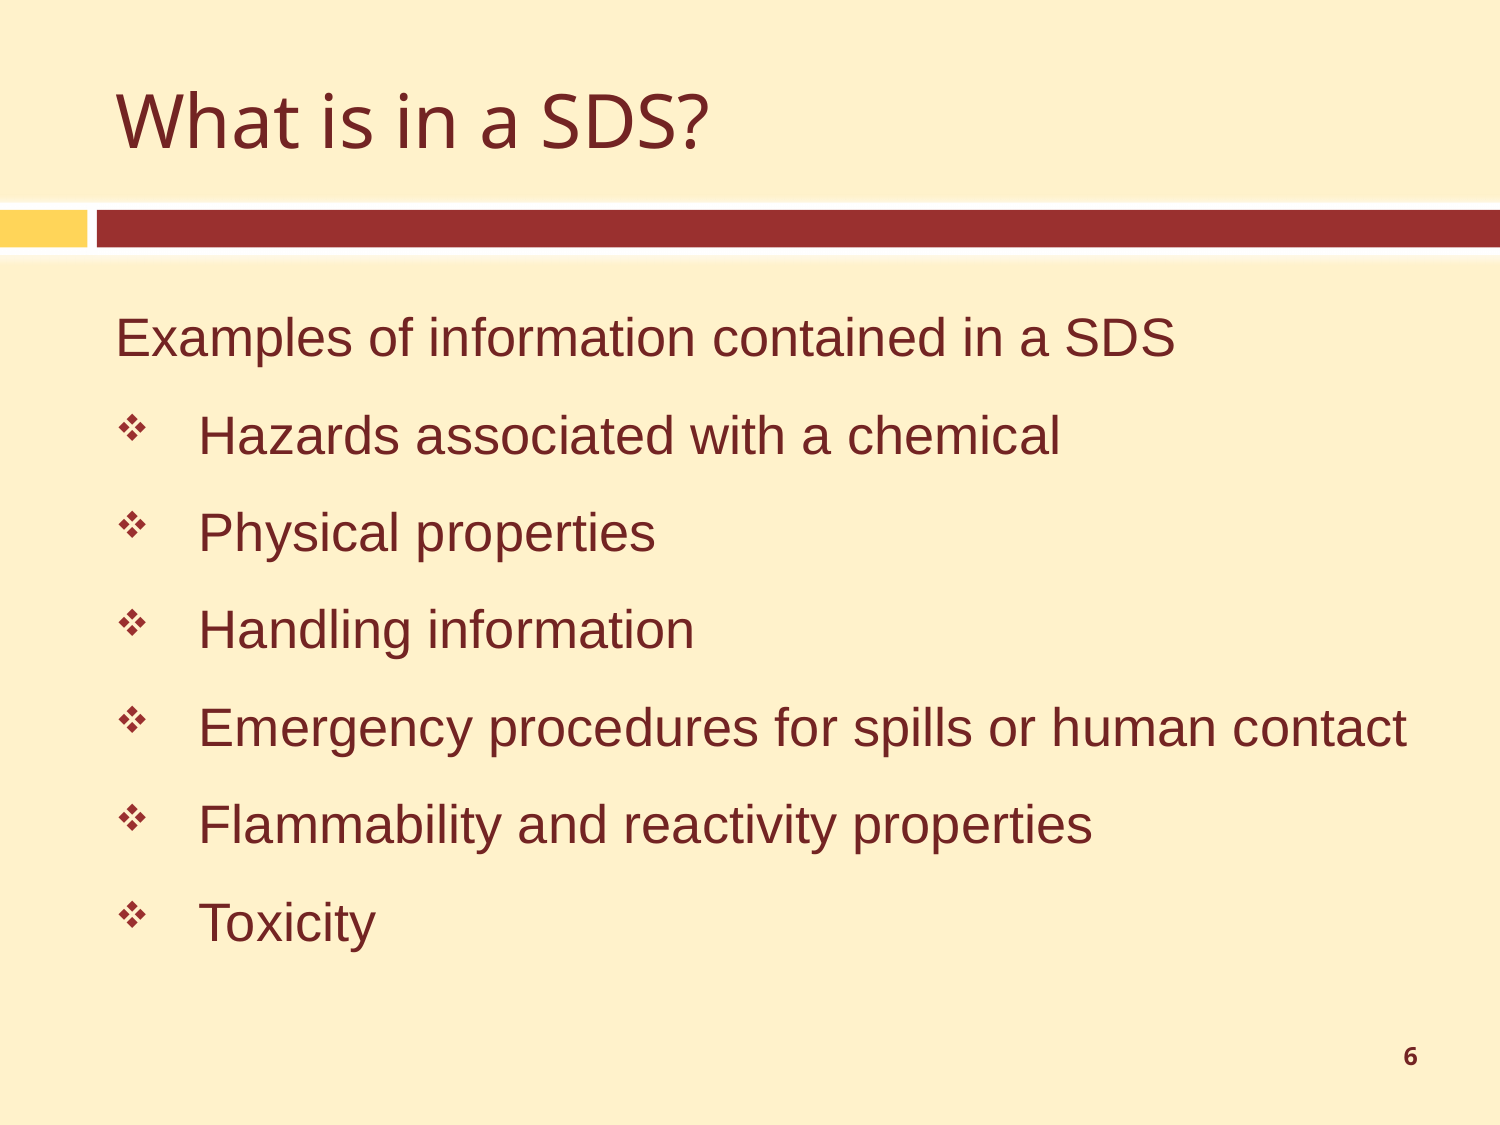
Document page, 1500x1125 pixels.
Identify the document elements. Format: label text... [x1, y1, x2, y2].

title What is in a SDS? [100, 37, 1438, 200]
list Examples of information contained in a SDS Hazards associated with a chemical Physical properties Handling information Emergency procedures for spills or human contact Flammability and reactivity properties Toxicity [100, 262, 1438, 1000]
